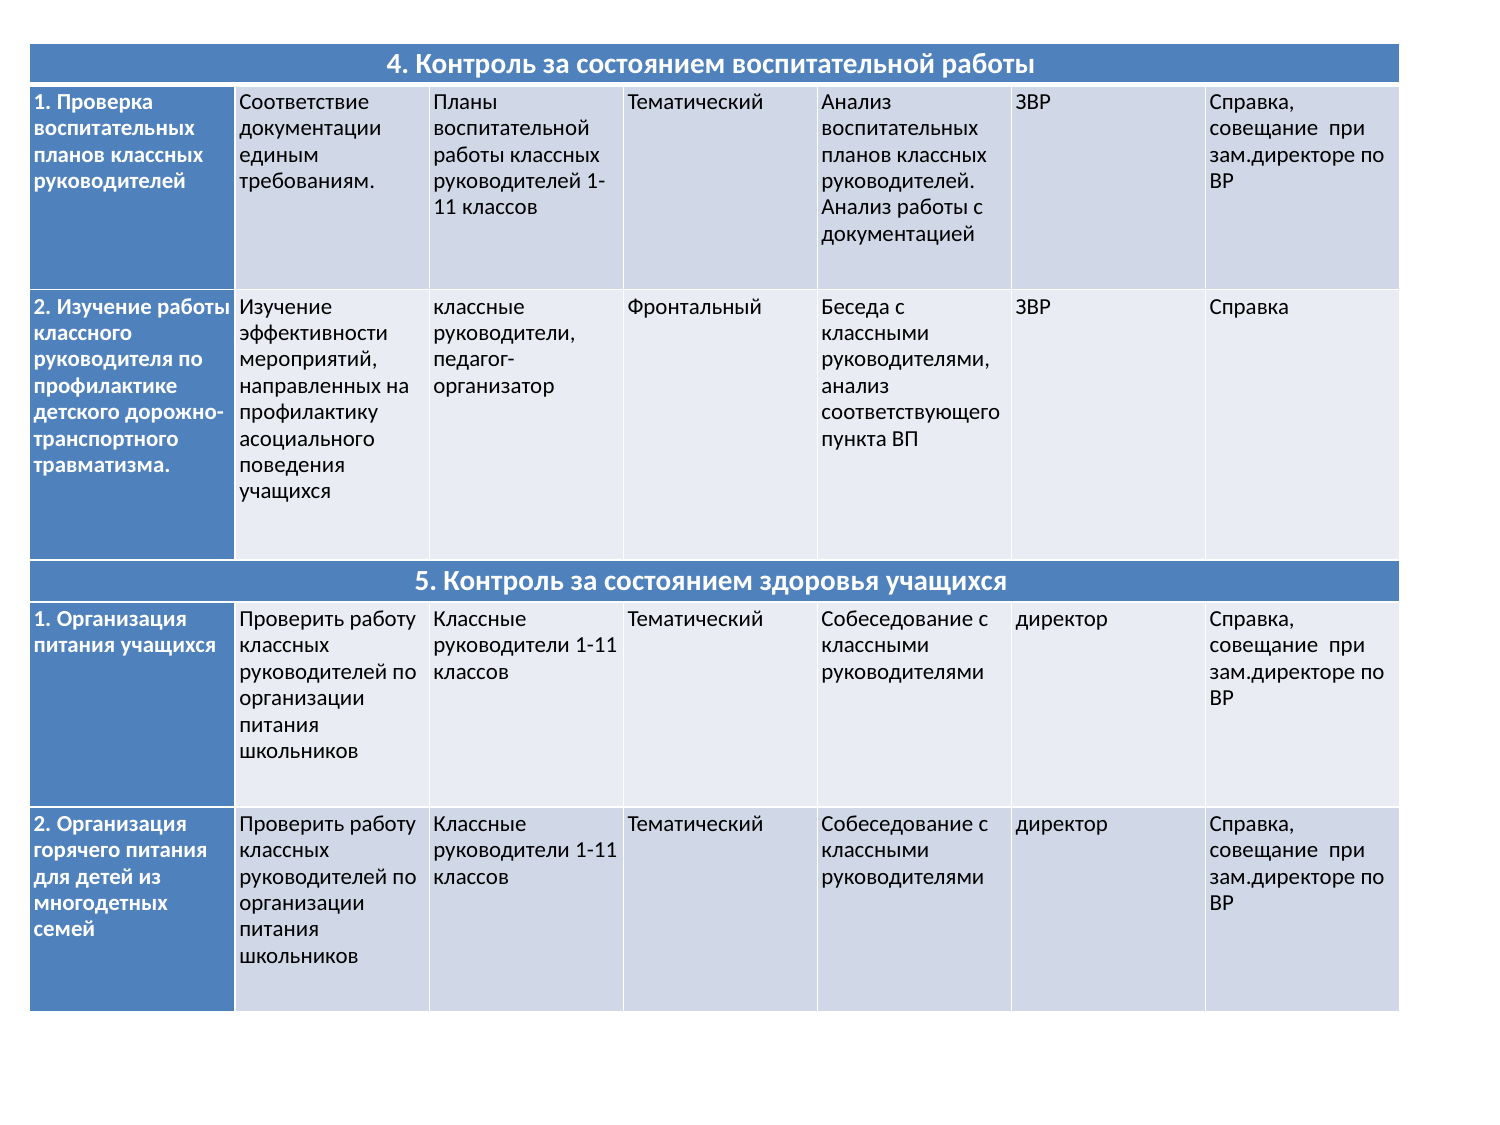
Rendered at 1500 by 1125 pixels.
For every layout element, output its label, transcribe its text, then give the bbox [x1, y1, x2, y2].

table_cell Беседа с классными руководителями, анализ соответствующего пункта ВП [818, 290, 1011, 559]
table_cell Собеседование с классными руководителями [818, 808, 1011, 1011]
table_cell Собеседование с классными руководителями [818, 603, 1011, 806]
table_cell Фронтальный [624, 290, 817, 559]
table_cell Изучение эффективности мероприятий, направленных на профилактику асоциального поведения учащихся [236, 290, 429, 559]
table_cell Справка, совещание при зам.директоре по ВР [1206, 87, 1399, 289]
table_cell 2. Организация горячего питания для детей из многодетных семей [30, 808, 234, 1011]
table_cell директор [1012, 808, 1205, 1011]
table_cell Анализ воспитательных планов классных руководителей. Анализ работы с документацией [818, 87, 1011, 289]
table_cell Справка, совещание при зам.директоре по ВР [1206, 808, 1399, 1011]
table_cell Проверить работу классных руководителей по организации питания школьников [236, 603, 429, 806]
table_cell Справка [1206, 290, 1399, 559]
table_cell Планы воспитательной работы классных руководителей 1-11 классов [430, 87, 623, 289]
table_cell Справка, совещание при зам.директоре по ВР [1206, 603, 1399, 806]
table_cell 1. Организация питания учащихся [30, 603, 234, 806]
table_cell 2. Изучение работы классного руководителя по профилактике детского дорожно-транспортного травматизма. [30, 290, 234, 559]
table_cell Соответствие документации единым требованиям. [236, 87, 429, 289]
table_cell ЗВР [1012, 87, 1205, 289]
table_cell Классные руководители 1-11 классов [430, 808, 623, 1011]
table_cell Тематический [624, 87, 817, 289]
table_cell Проверить работу классных руководителей по организации питания школьников [236, 808, 429, 1011]
table_cell классные руководители, педагог-организатор [430, 290, 623, 559]
table_cell 5. Контроль за состоянием здоровья учащихся [30, 561, 1399, 601]
table_cell ЗВР [1012, 290, 1205, 559]
table_cell Классные руководители 1-11 классов [430, 603, 623, 806]
table_cell 1. Проверка воспитательных планов классных руководителей [30, 87, 234, 289]
table_header 4. Контроль за состоянием воспитательной работы [30, 44, 1399, 82]
table_cell Тематический [624, 808, 817, 1011]
table_cell директор [1012, 603, 1205, 806]
table_cell Тематический [624, 603, 817, 806]
